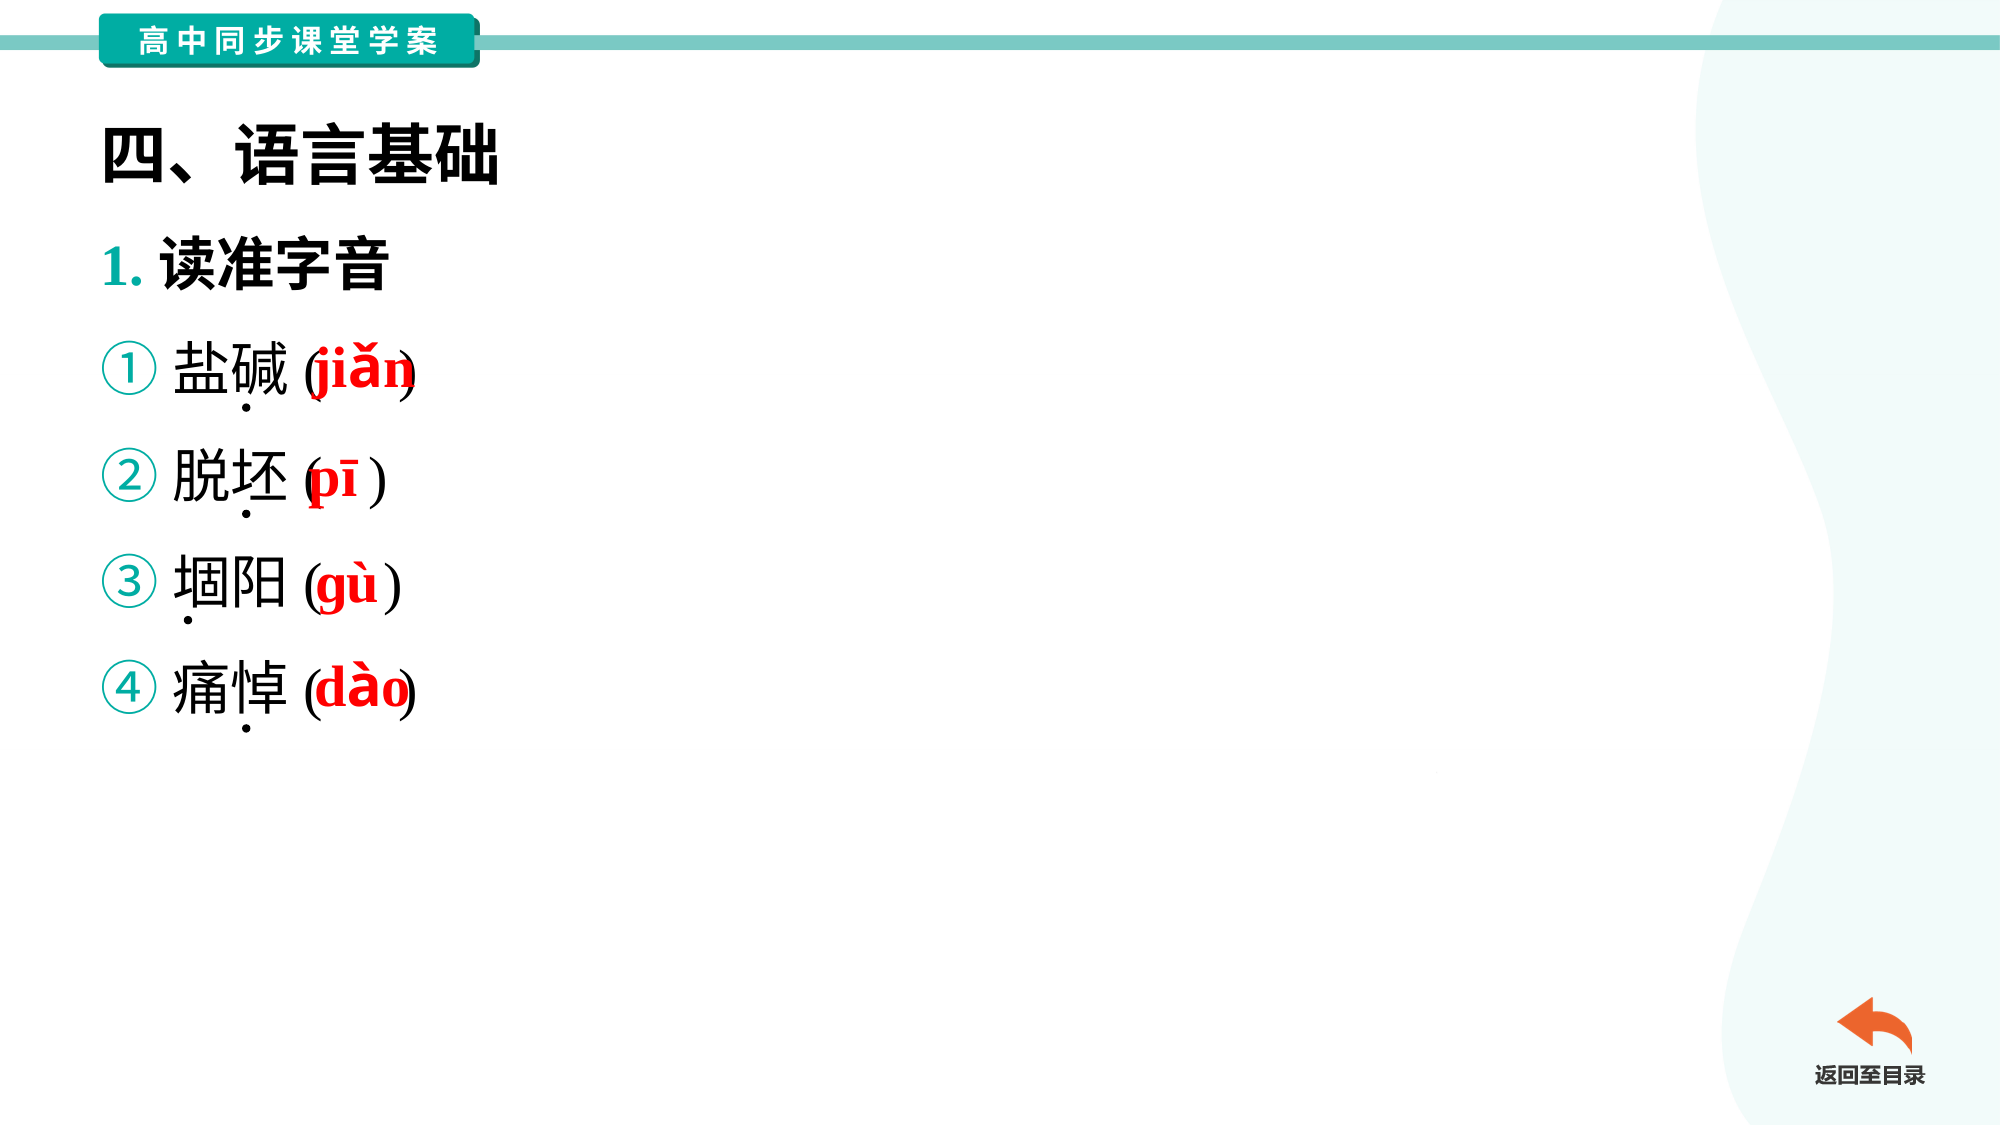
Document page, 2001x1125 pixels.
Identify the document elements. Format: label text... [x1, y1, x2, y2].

text_box jiǎn [293, 297, 434, 400]
text_box dào [295, 616, 430, 719]
text_box ɡù [293, 509, 401, 615]
text_box [242, 403, 251, 412]
picture [0, 0, 2000, 1125]
text_box [183, 615, 193, 625]
text_box 四、语言基础 [100, 76, 1899, 192]
text_box pī [287, 403, 379, 508]
text_box ①盐碱( ) ②脱坯( ) ③堌阳( ) ④痛悼( ) [100, 296, 1899, 722]
text_box [242, 509, 251, 519]
text_box [242, 724, 251, 733]
text_box 1.读准字音 [100, 192, 1899, 296]
